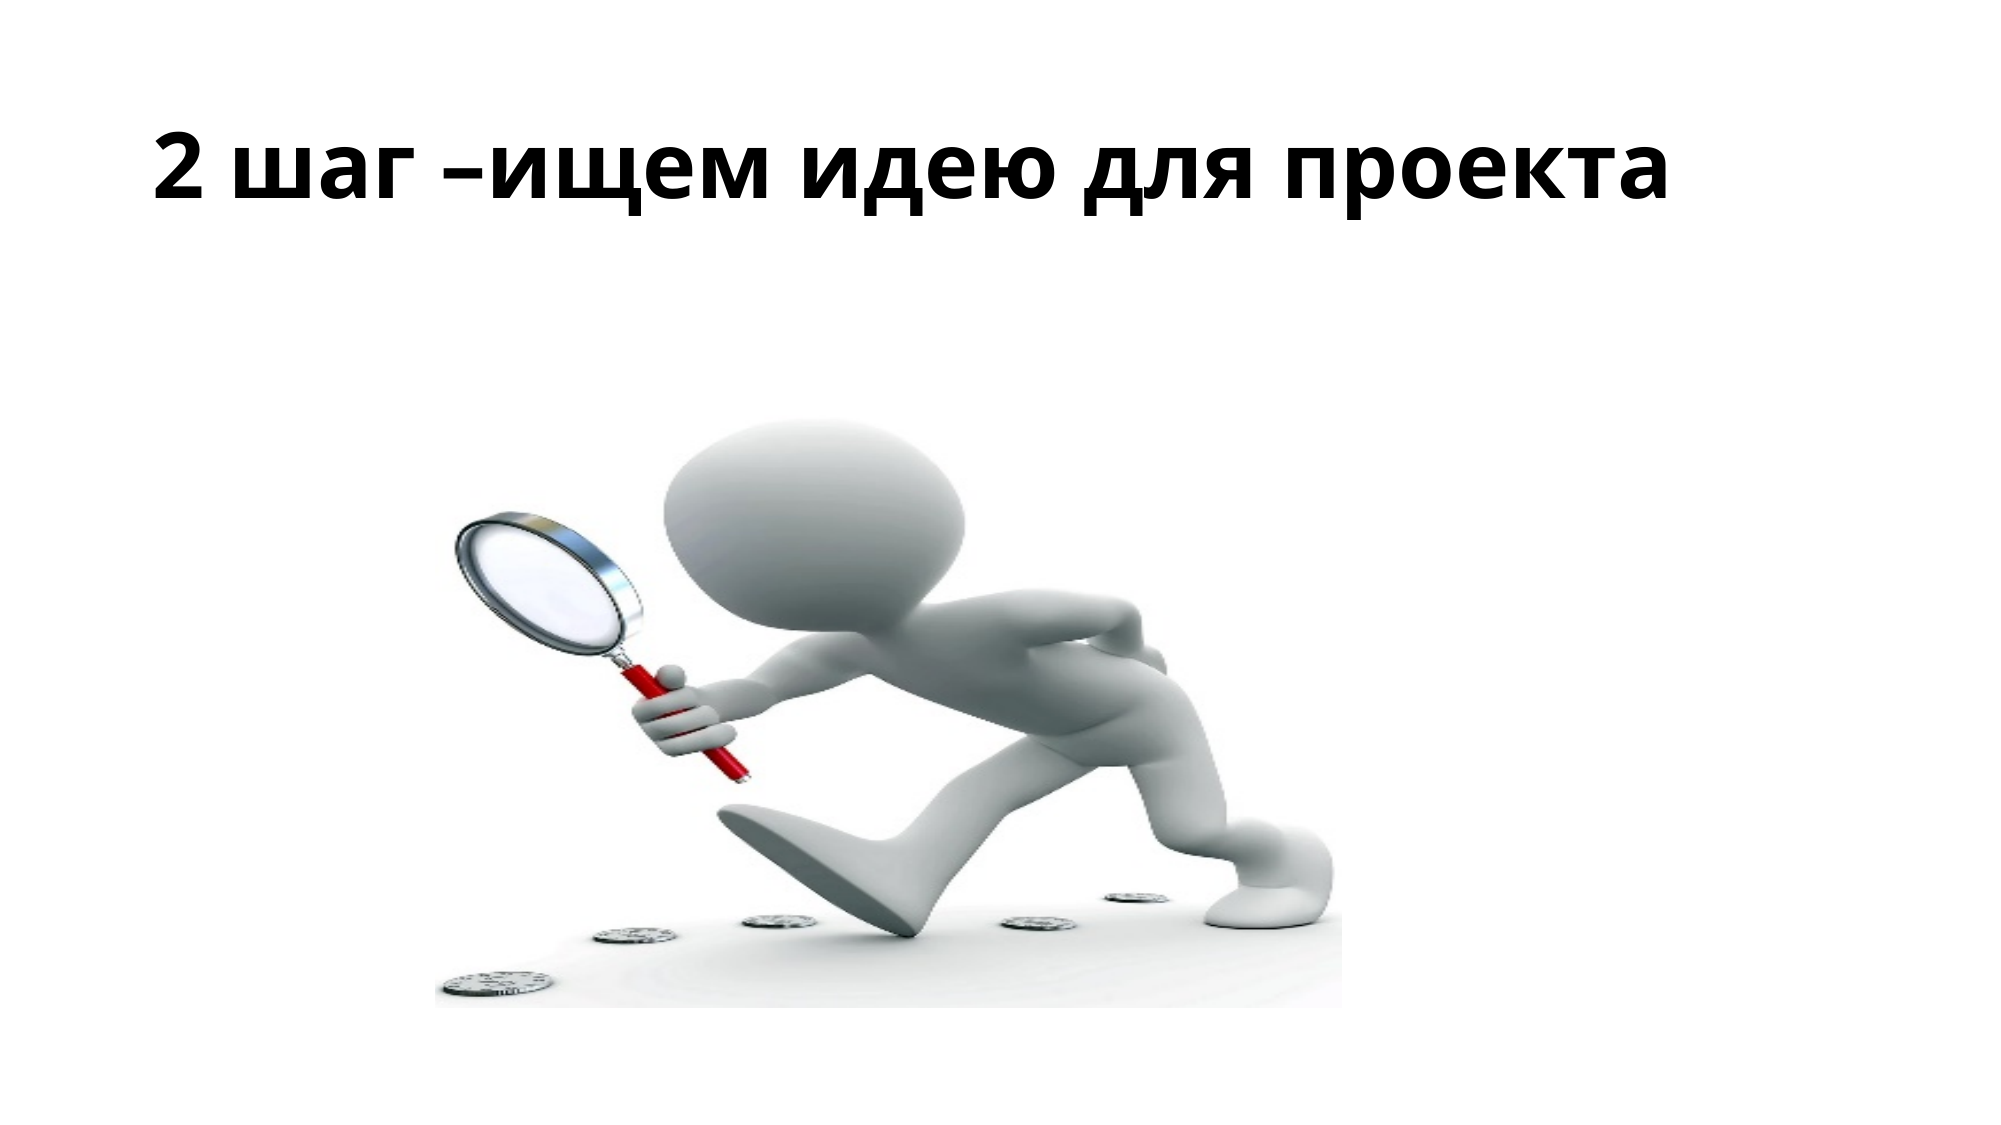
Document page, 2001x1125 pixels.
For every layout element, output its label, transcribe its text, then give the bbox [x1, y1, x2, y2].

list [435, 391, 1342, 1009]
title 2 шаг –ищем идею для проекта [137, 59, 1863, 278]
